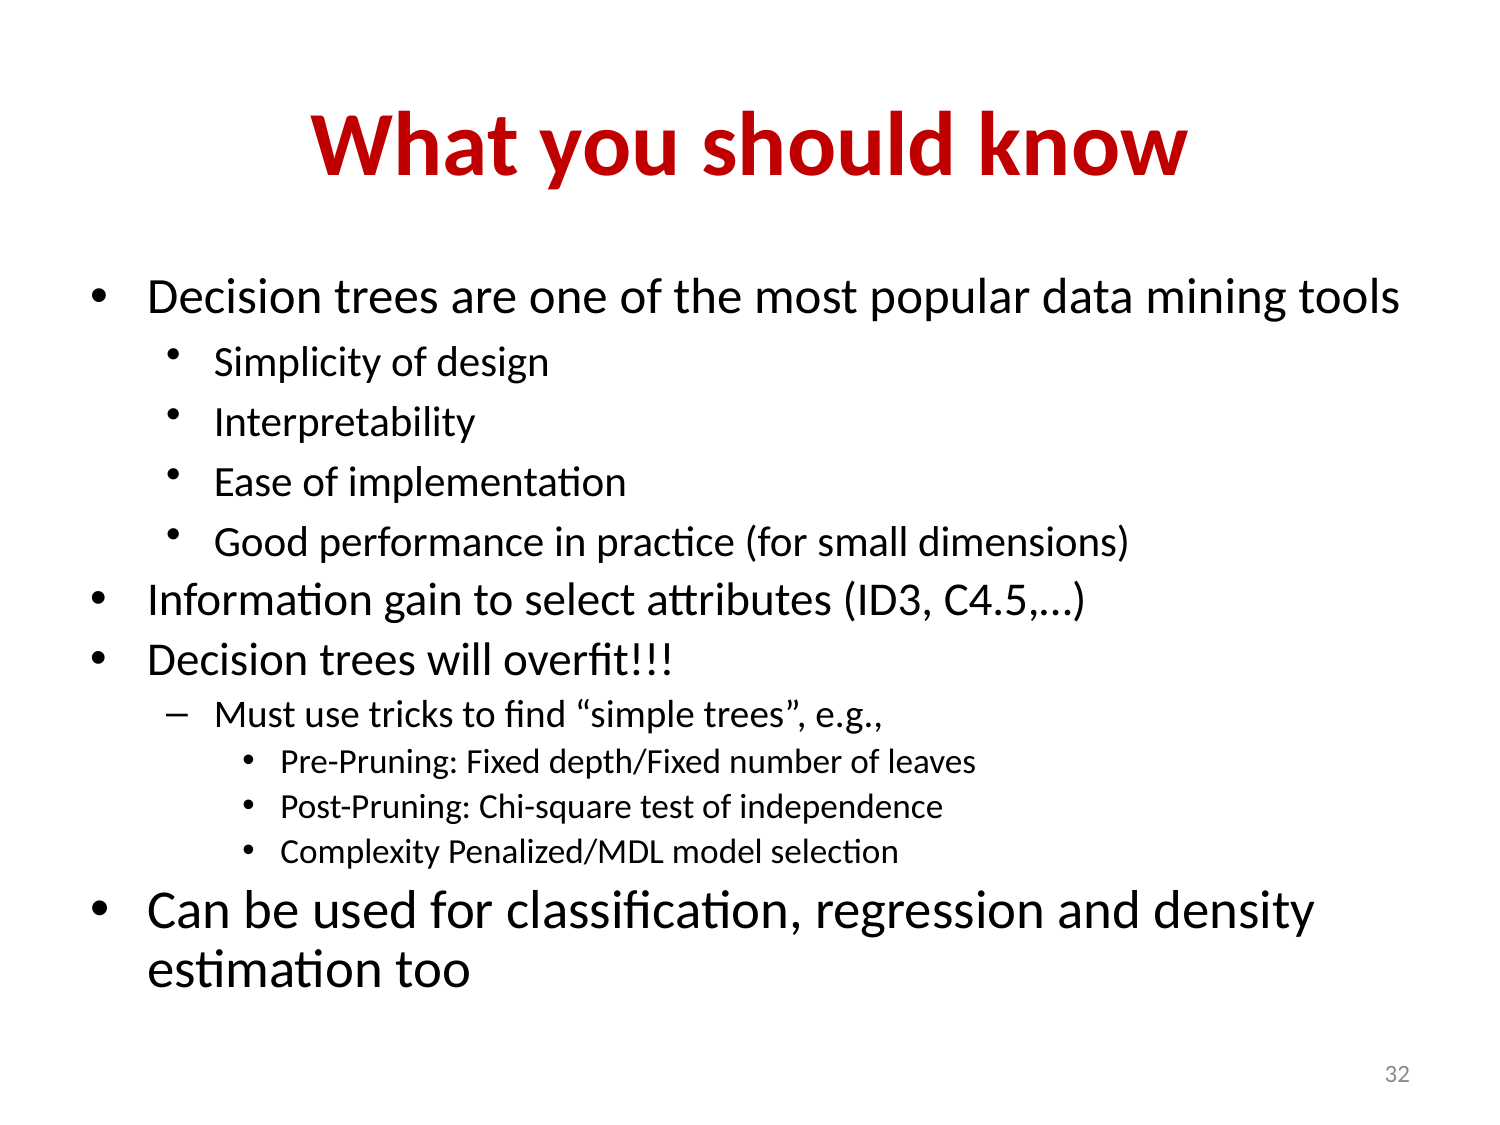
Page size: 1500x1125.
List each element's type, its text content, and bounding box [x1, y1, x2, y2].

slide_number 32 [1074, 1042, 1425, 1103]
list Decision trees are one of the most popular data mining tools Simplicity of design Interpretability Ease of implementation Good performance in practice (for small dimensions) Information gain to select attributes (ID3, C4.5,…) Decision trees will overfit!!! Must use tricks to find “simple trees”, e.g., Pre-Pruning: Fixed depth/Fixed number of leaves Post-Pruning: Chi-square test of independence Complexity Penalized/MDL model selection Can be used for classification, regression and density estimation too [75, 262, 1425, 1038]
title What you should know [75, 45, 1425, 233]
